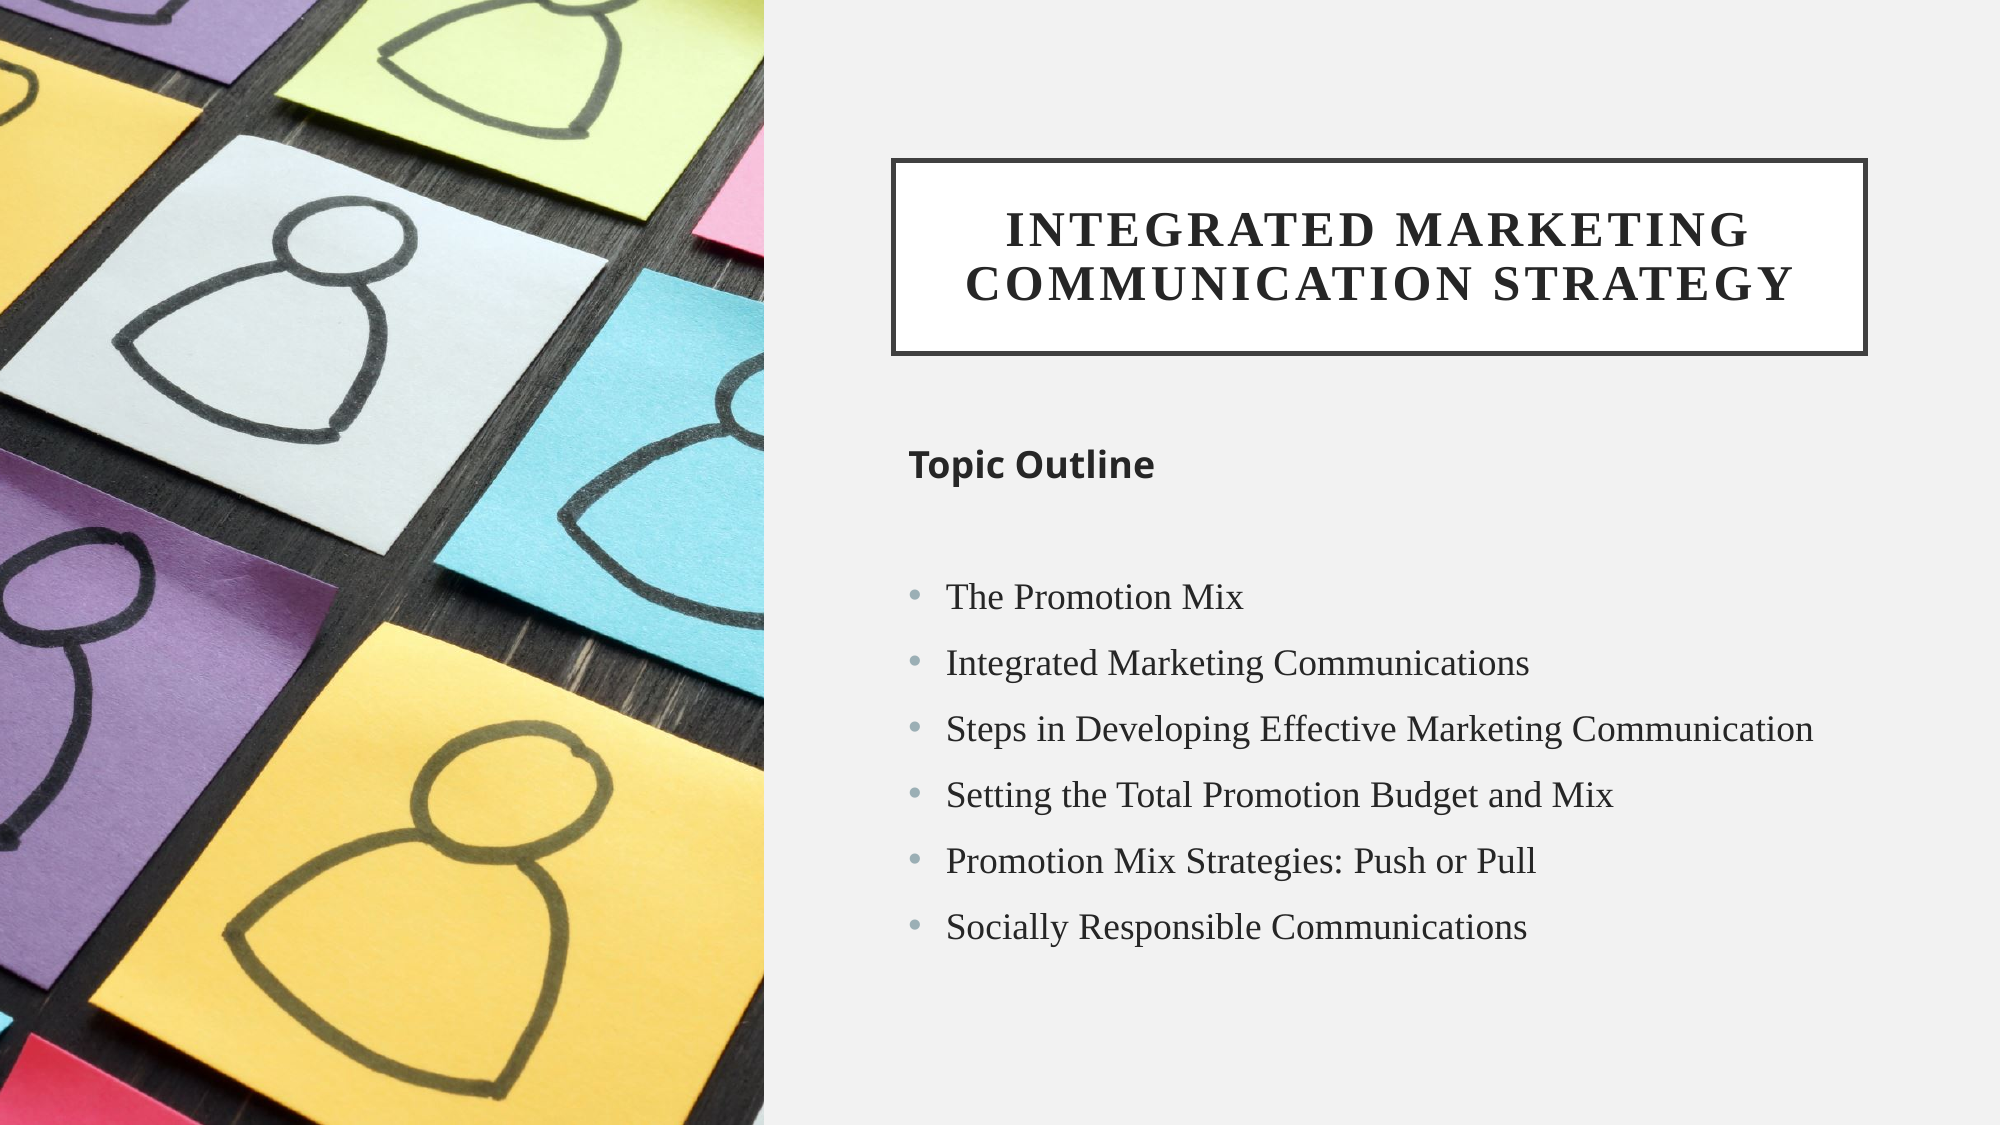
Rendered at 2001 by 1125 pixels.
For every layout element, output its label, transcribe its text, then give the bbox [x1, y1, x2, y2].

picture [0, 0, 764, 1125]
list Topic Outline The Promotion Mix Integrated Marketing Communications Steps in Developing Effective Marketing Communication Setting the Total Promotion Budget and Mix Promotion Mix Strategies: Push or Pull Socially Responsible Communications [893, 433, 1866, 968]
title Integrated Marketing Communication Strategy [891, 158, 1868, 356]
